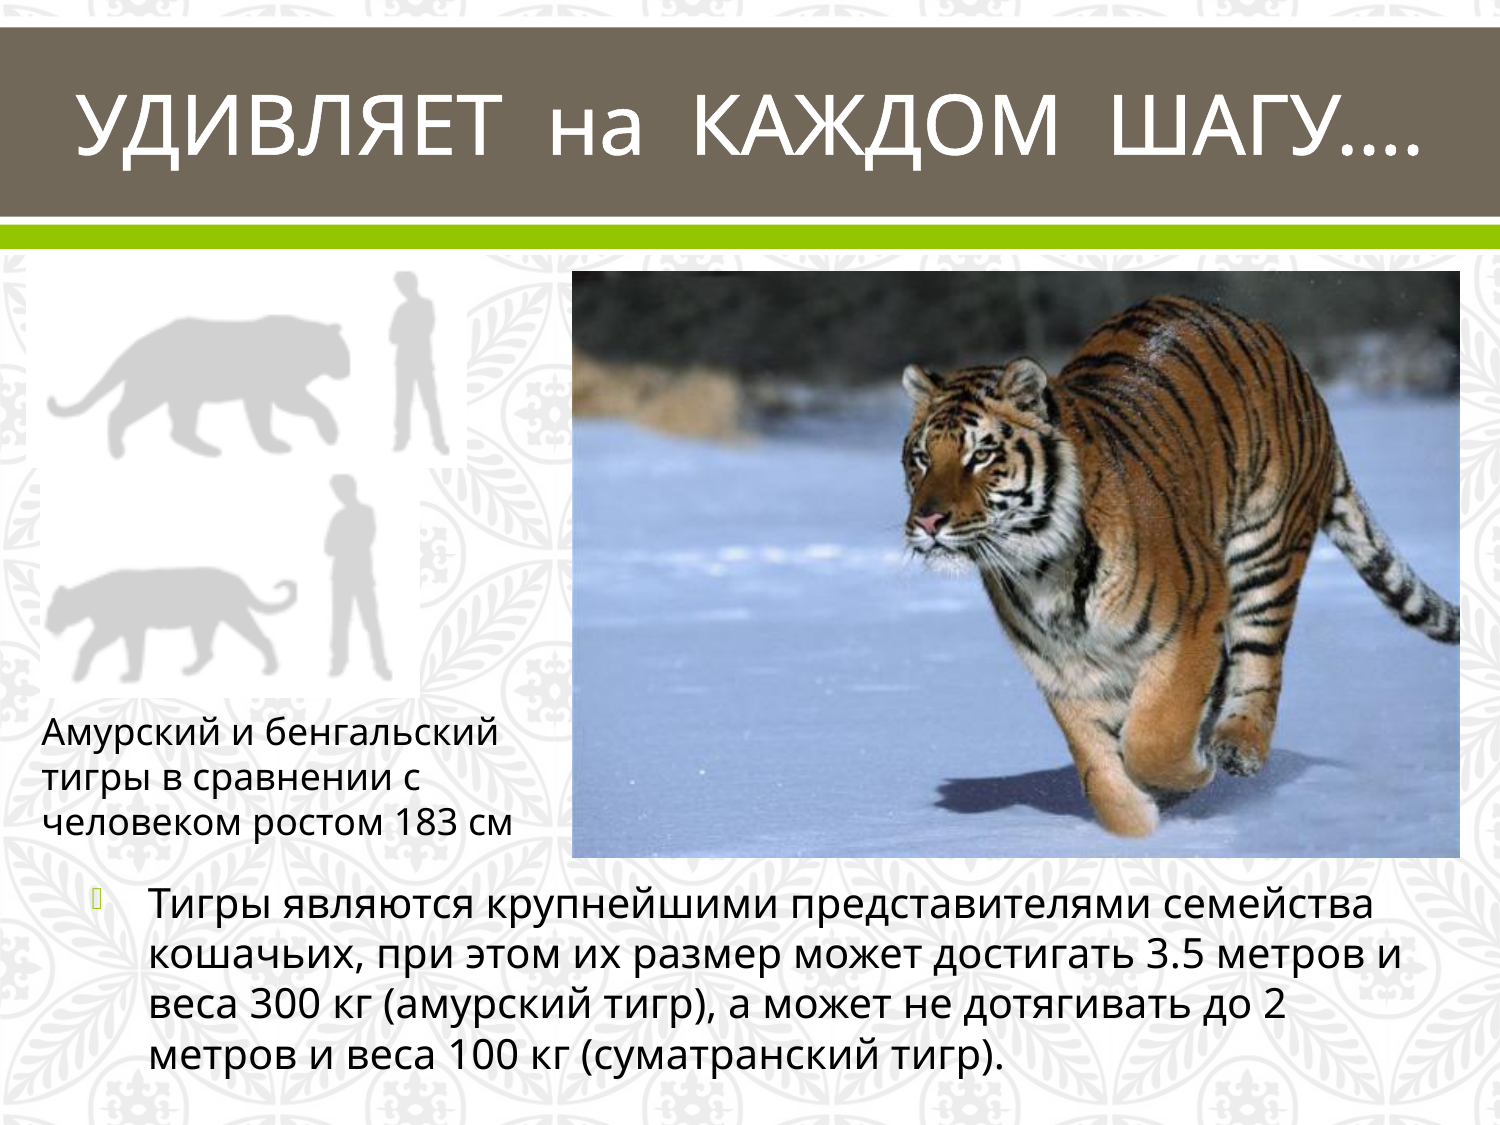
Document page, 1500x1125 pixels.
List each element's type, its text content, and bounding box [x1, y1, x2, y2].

title УДИВЛЯЕТ на КАЖДОМ ШАГУ…. [17, 29, 1483, 213]
text_box Амурский и бенгальский тигры в сравнении с человеком ростом 183 см [26, 700, 550, 851]
picture [26, 254, 467, 698]
picture [572, 270, 1460, 858]
list Тигры являются крупнейшими представителями семейства кошачьих, при этом их размер может достигать 3.5 метров и веса 300 кг (амурский тигр), а может не дотягивать до 2 метров и веса 100 кг (суматранский тигр). [76, 869, 1427, 1087]
